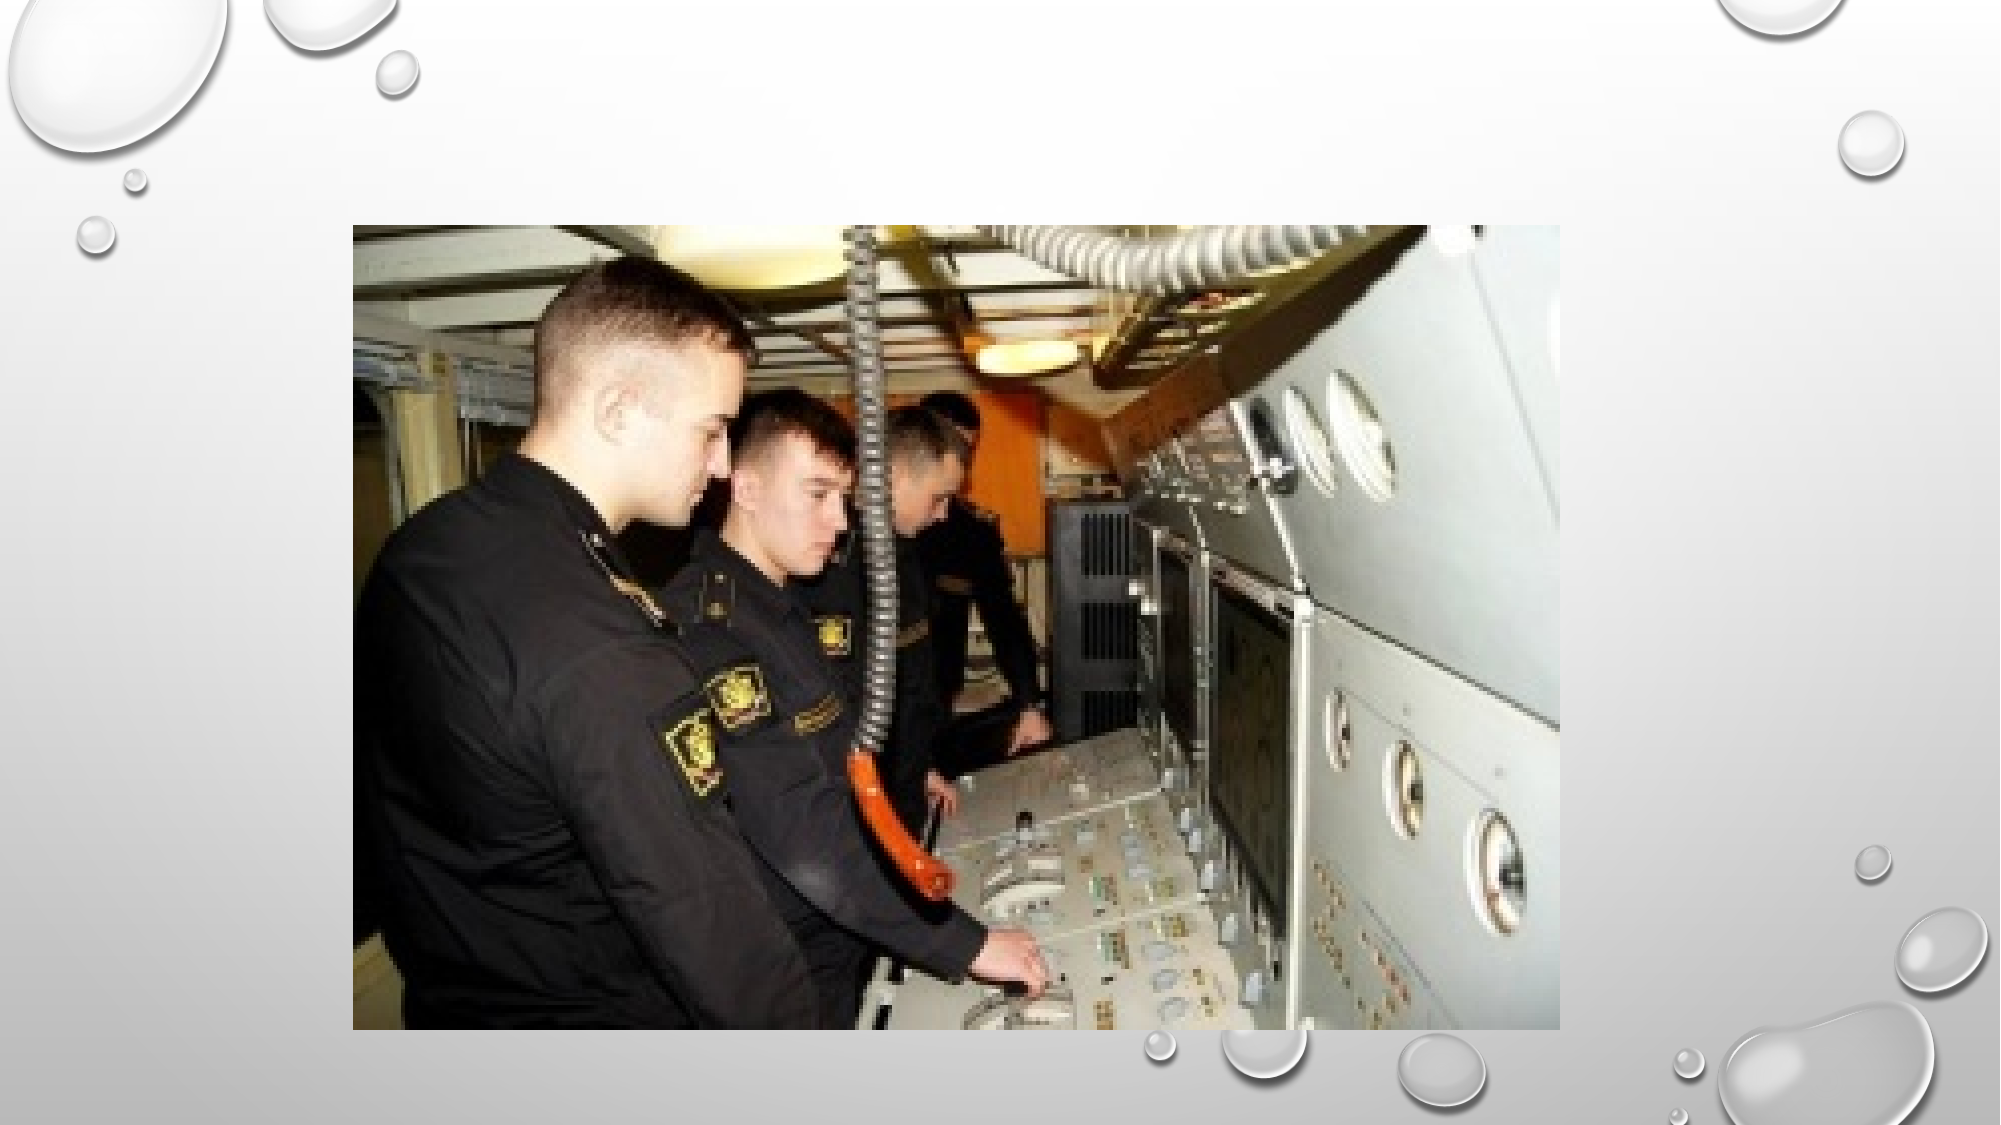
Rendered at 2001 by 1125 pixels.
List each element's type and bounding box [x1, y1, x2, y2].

picture [0, 0, 2000, 1125]
list [353, 225, 1561, 1030]
